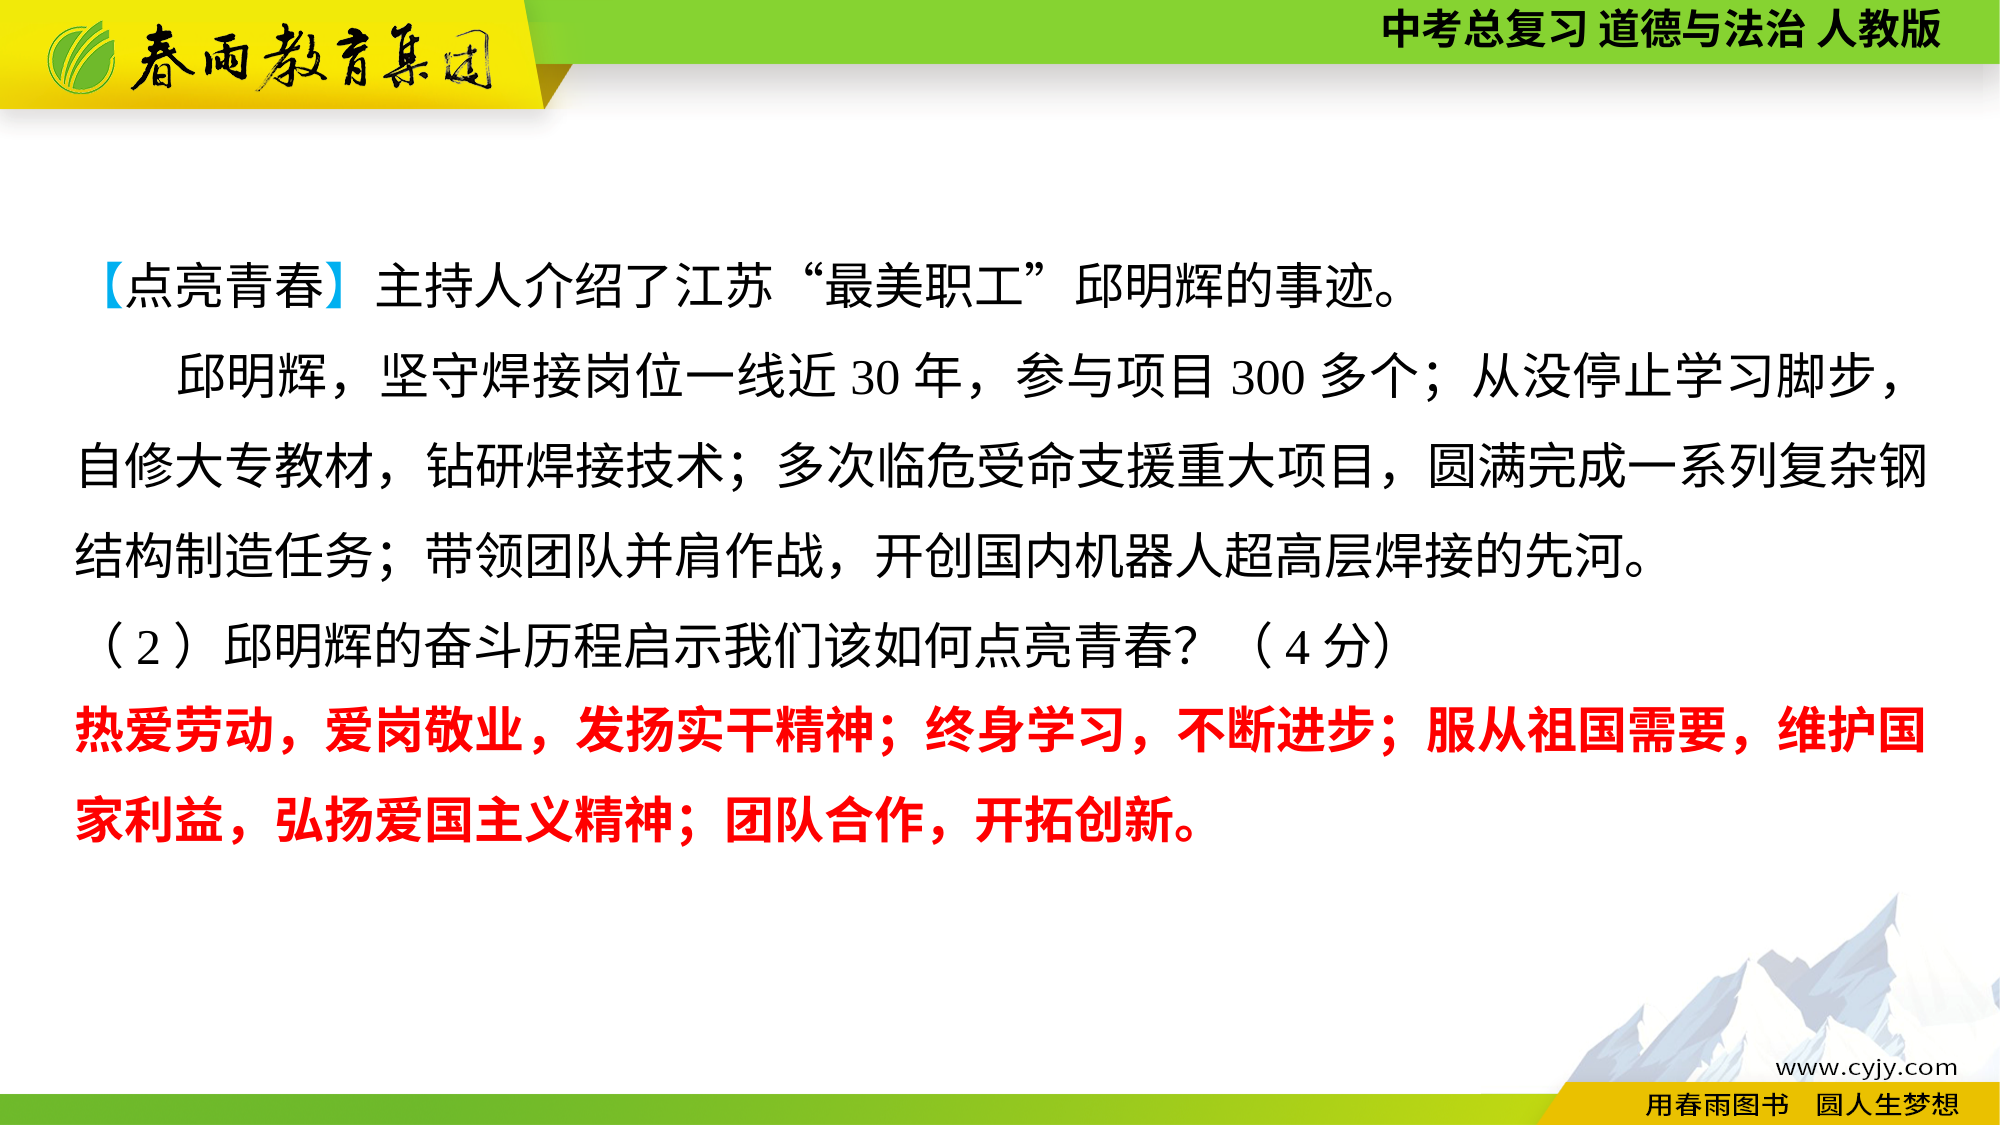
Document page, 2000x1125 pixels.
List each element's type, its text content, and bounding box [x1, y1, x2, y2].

text_box 热爱劳动，爱岗敬业，发扬实干精神；终身学习，不断进步；服从祖国需要，维护国家利益，弘扬爱国主义精神；团队合作，开拓创新。 [59, 660, 1944, 856]
picture [0, 0, 2000, 1125]
list 【点亮青春】主持人介绍了江苏“最美职工”邱明辉的事迹。 邱明辉，坚守焊接岗位一线近30年，参与项目300多个；从没停止学习脚步，自修大专教材，钻研焊接技术；多次临危受命支援重大项目，圆满完成一系列复杂钢结构制造任务；带领团队并肩作战，开创国内机器人超高层焊接的先河。 （2）邱明辉的奋斗历程启示我们该如何点亮青春？（4分） [59, 216, 1944, 660]
